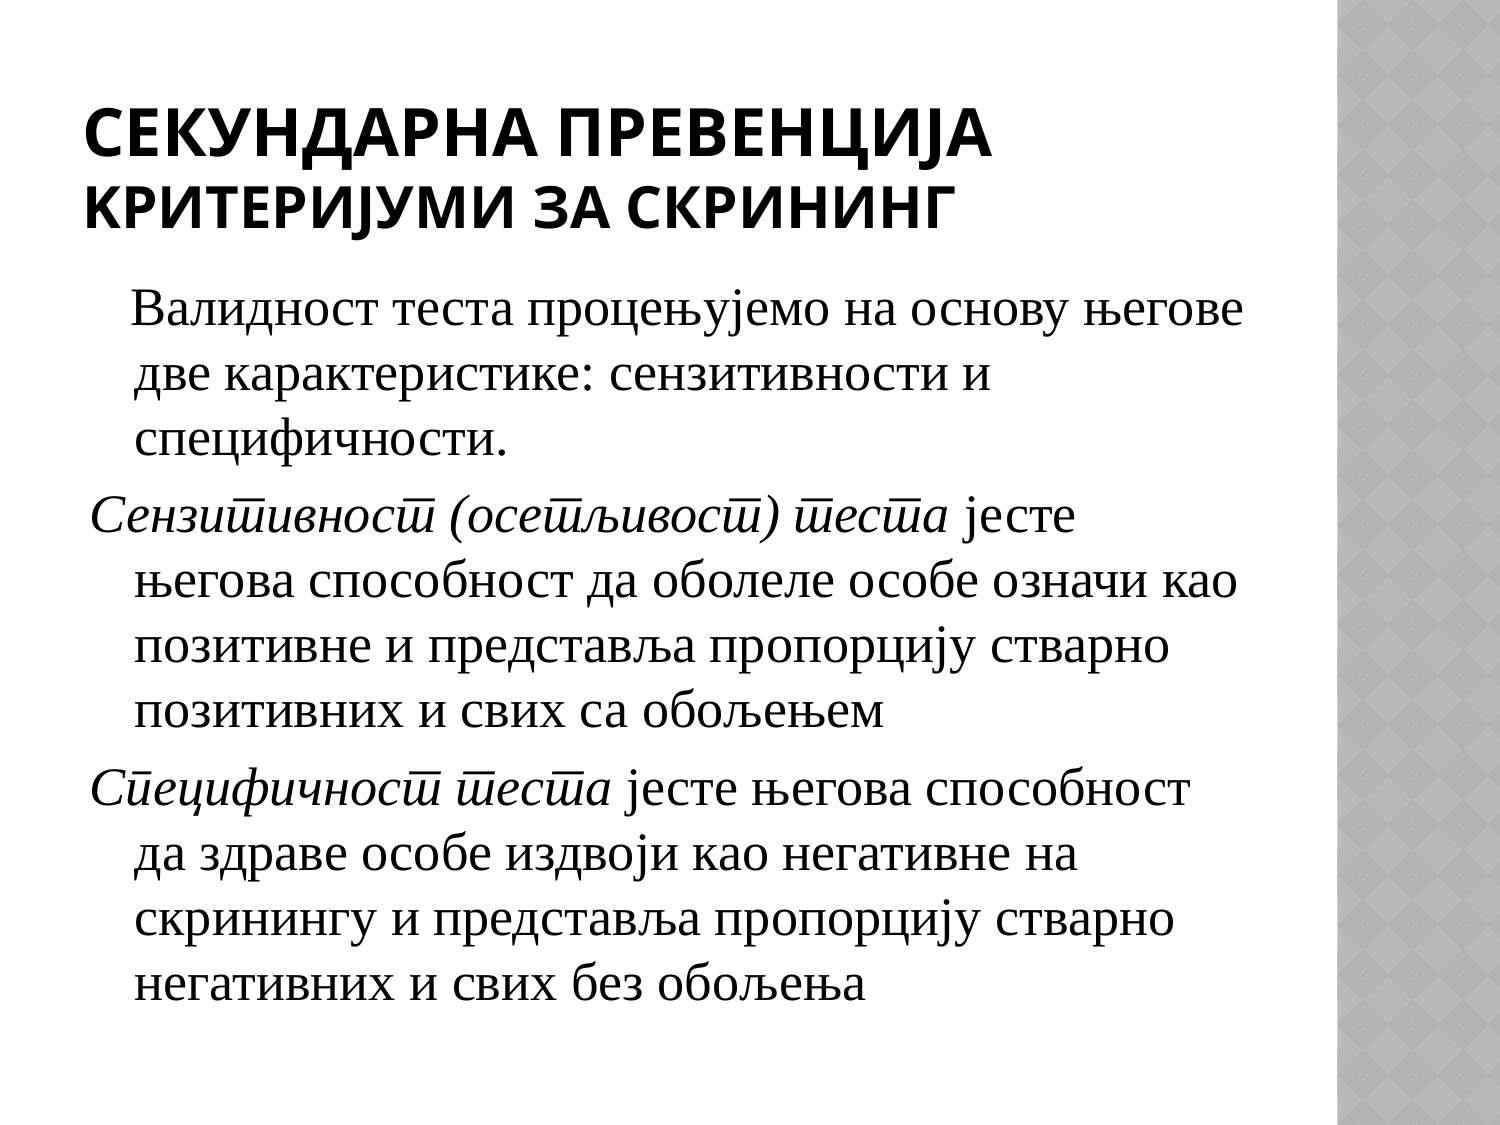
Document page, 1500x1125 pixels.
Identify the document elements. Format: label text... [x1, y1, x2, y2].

title Секундарна превенција kритеријуми за скрининг [75, 52, 1263, 240]
list Валидност теста процењујемо на основу његове две карактеристике: сензитивности и специфичности. Сензитивност (осетљивост) теста јесте његова способност да оболеле особе означи као позитивне и представља пропорцију стварно позитивних и свих са обољењем Специфичност теста јесте његова способност да здраве особе издвоји као негативне на скринингу и представља пропорцију стварно негативних и свих без обољења [75, 264, 1263, 1059]
